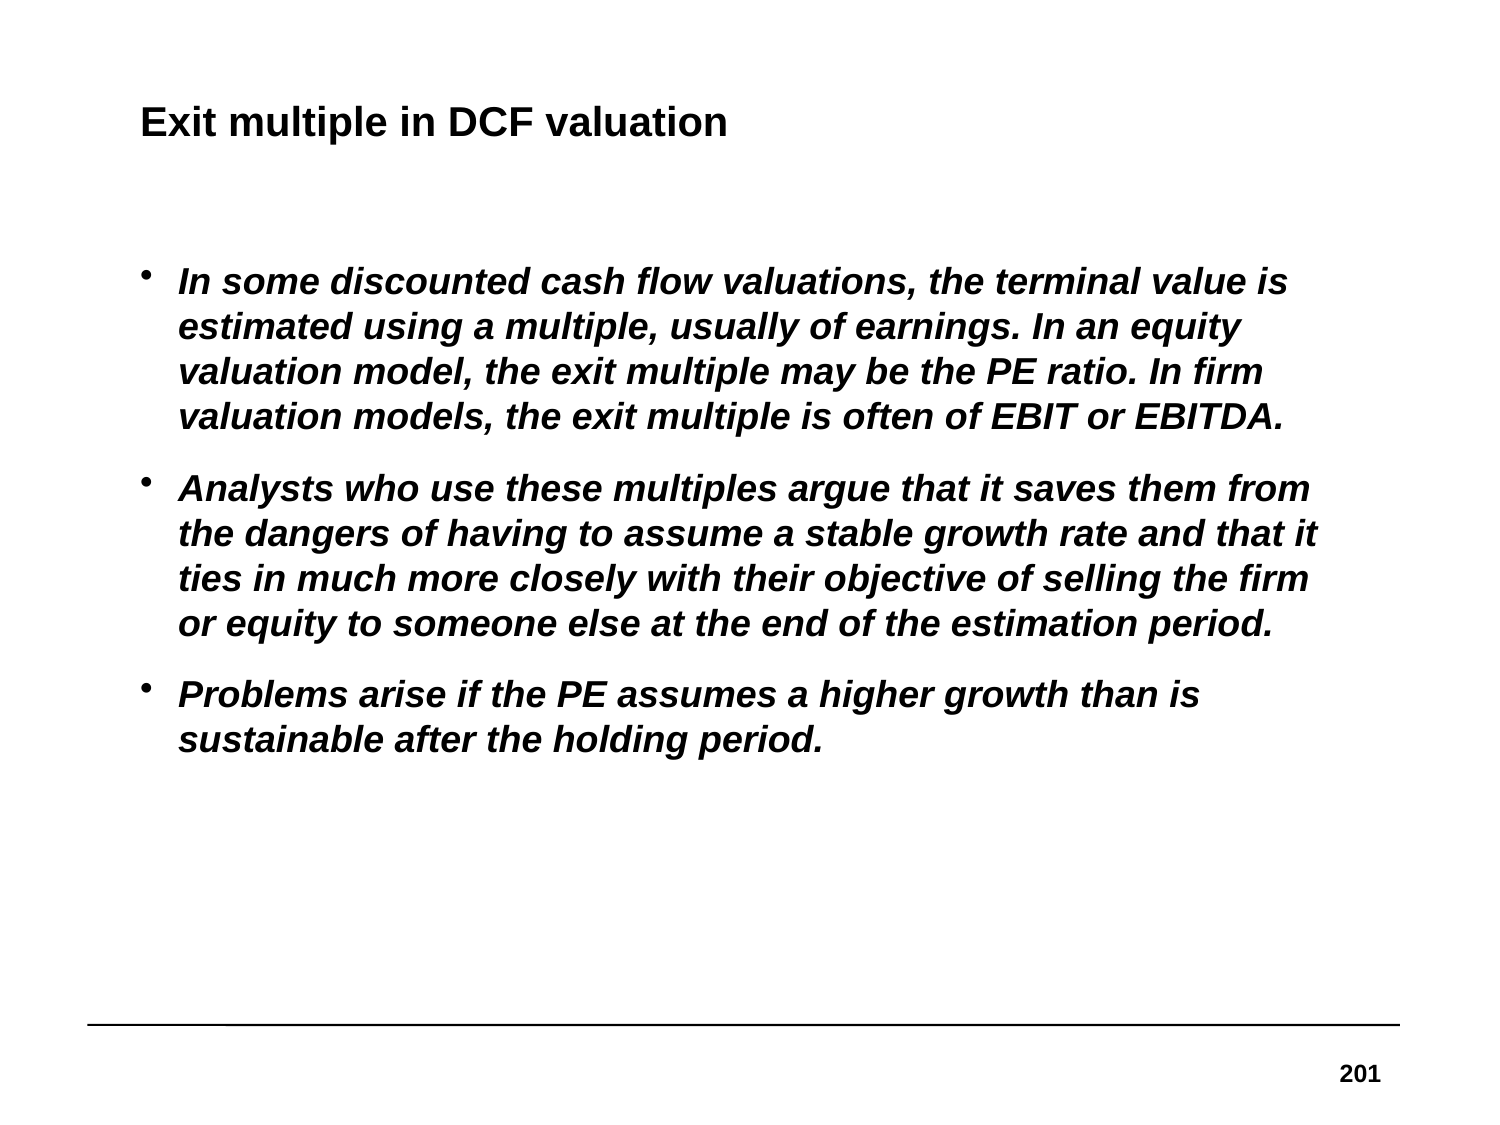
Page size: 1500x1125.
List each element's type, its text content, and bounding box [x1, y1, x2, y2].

list In some discounted cash flow valuations, the terminal value is estimated using a multiple, usually of earnings. In an equity valuation model, the exit multiple may be the PE ratio. In firm valuation models, the exit multiple is often of EBIT or EBITDA. Analysts who use these multiples argue that it saves them from the dangers of having to assume a stable growth rate and that it ties in much more closely with their objective of selling the firm or equity to someone else at the end of the estimation period. Problems arise if the PE assumes a higher growth than is sustainable after the holding period. [125, 249, 1338, 1000]
title Exit multiple in DCF valuation [125, 87, 1375, 225]
